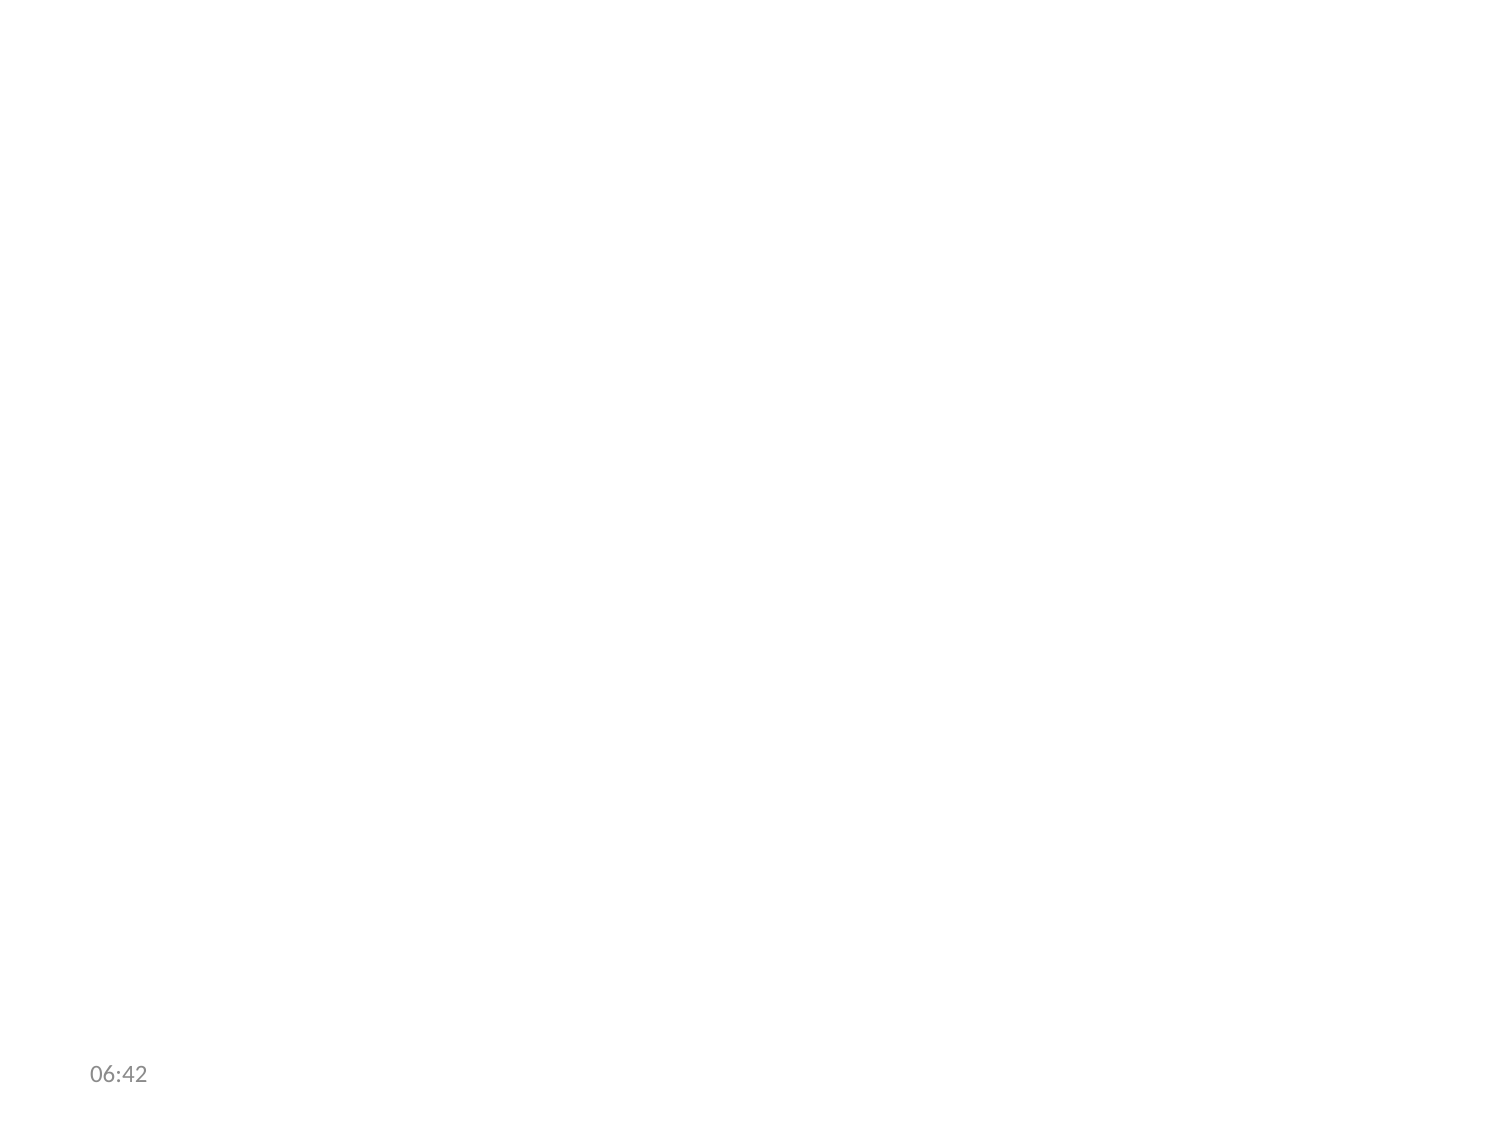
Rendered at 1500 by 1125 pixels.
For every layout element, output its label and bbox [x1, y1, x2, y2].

slide_number [75, 1042, 425, 1103]
